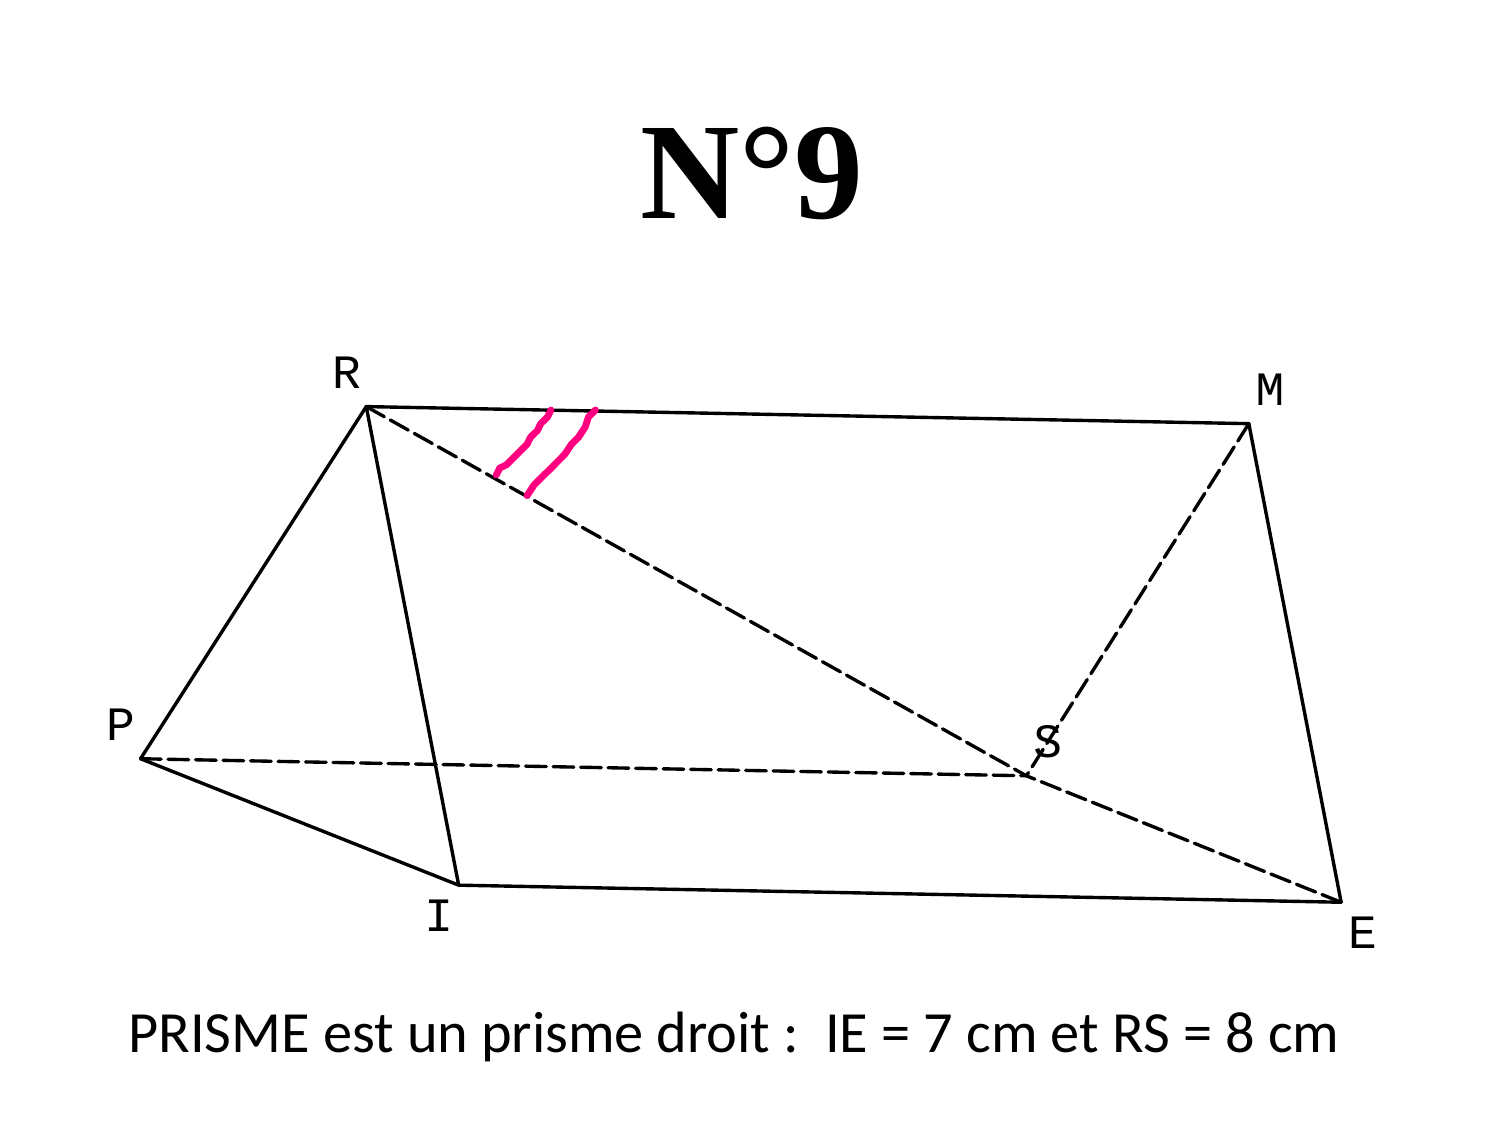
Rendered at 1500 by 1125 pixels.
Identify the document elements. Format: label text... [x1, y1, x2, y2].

picture [3, 324, 1457, 1011]
title N°9 [3, 30, 1500, 298]
